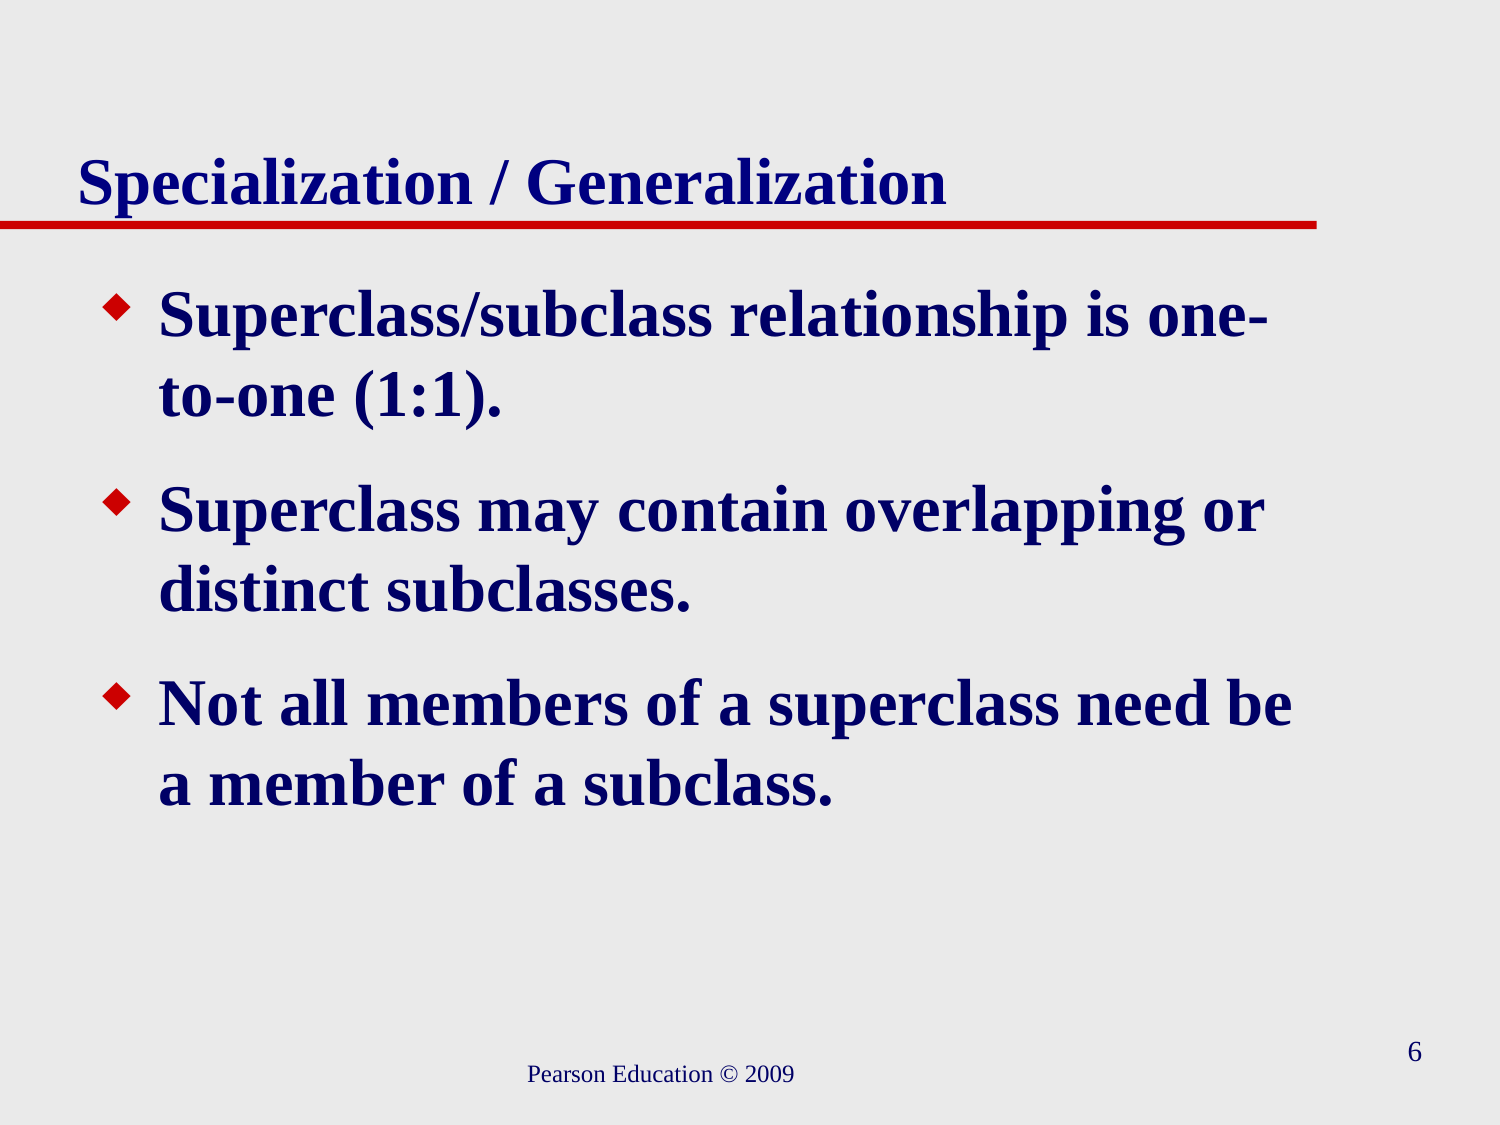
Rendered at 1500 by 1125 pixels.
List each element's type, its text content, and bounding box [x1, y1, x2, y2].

text_box Pearson Education © 2009 [512, 1050, 1038, 1095]
slide_number 6 [1124, 1012, 1438, 1088]
title Specialization / Generalization [62, 43, 1338, 226]
list Superclass/subclass relationship is one-to-one (1:1). Superclass may contain overlapping or distinct subclasses. Not all members of a superclass need be a member of a subclass. [87, 262, 1356, 938]
